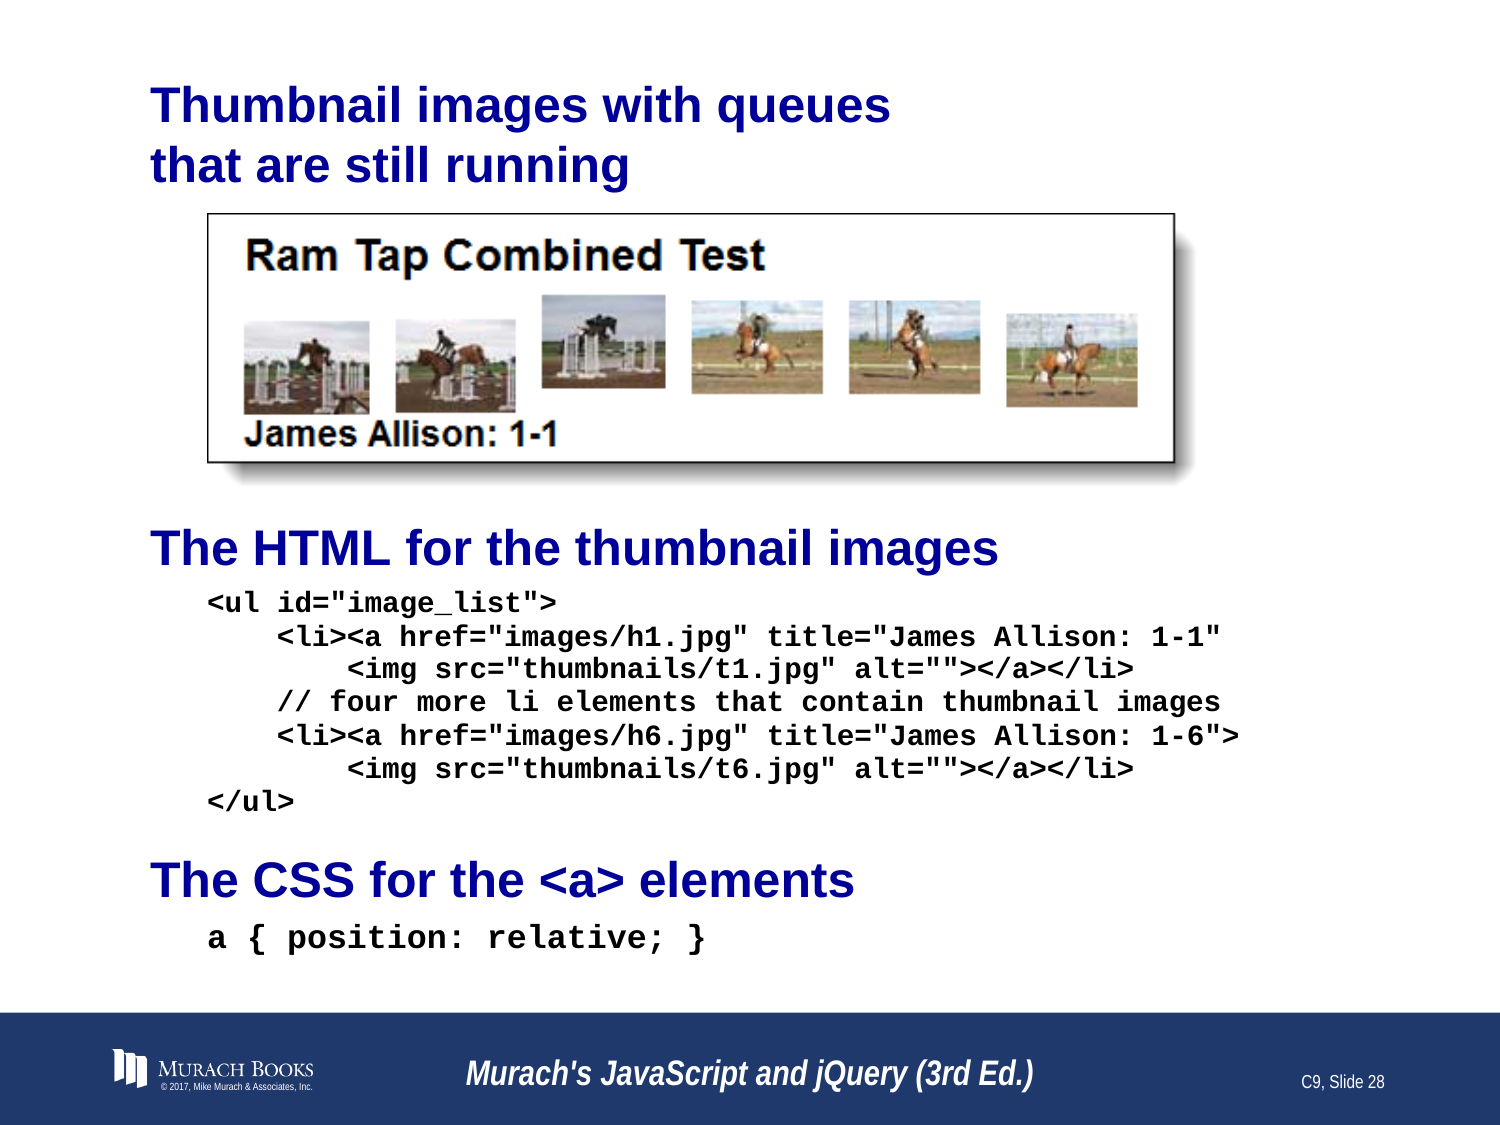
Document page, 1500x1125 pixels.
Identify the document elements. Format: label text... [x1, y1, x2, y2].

title Thumbnail images with queues that are still running [150, 72, 1350, 194]
slide_number C9, Slide 28 [1087, 1025, 1400, 1100]
footer © 2017, Mike Murach & Associates, Inc. [12, 1025, 463, 1100]
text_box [149, 212, 1350, 959]
slide_number Murach's JavaScript and jQuery (3rd Ed.) [463, 1025, 1050, 1100]
